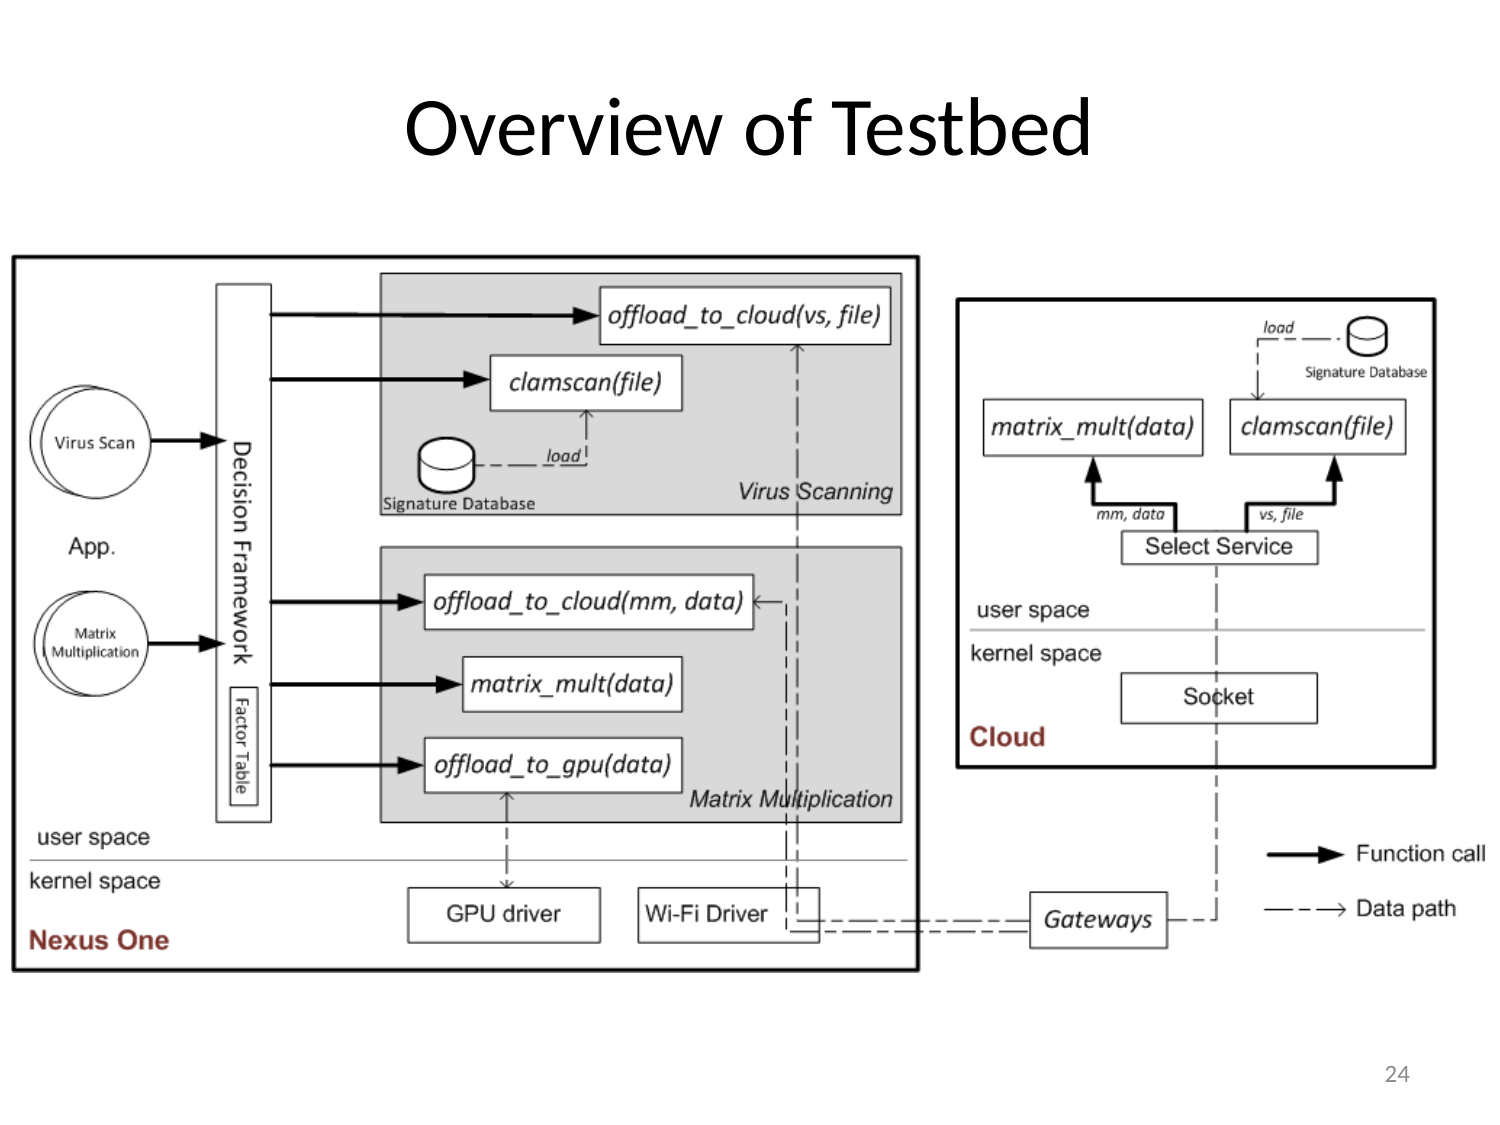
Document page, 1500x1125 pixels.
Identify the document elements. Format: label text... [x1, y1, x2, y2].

title Overview of Testbed [75, 45, 1425, 200]
slide_number 24 [1074, 1042, 1425, 1103]
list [11, 254, 1489, 973]
